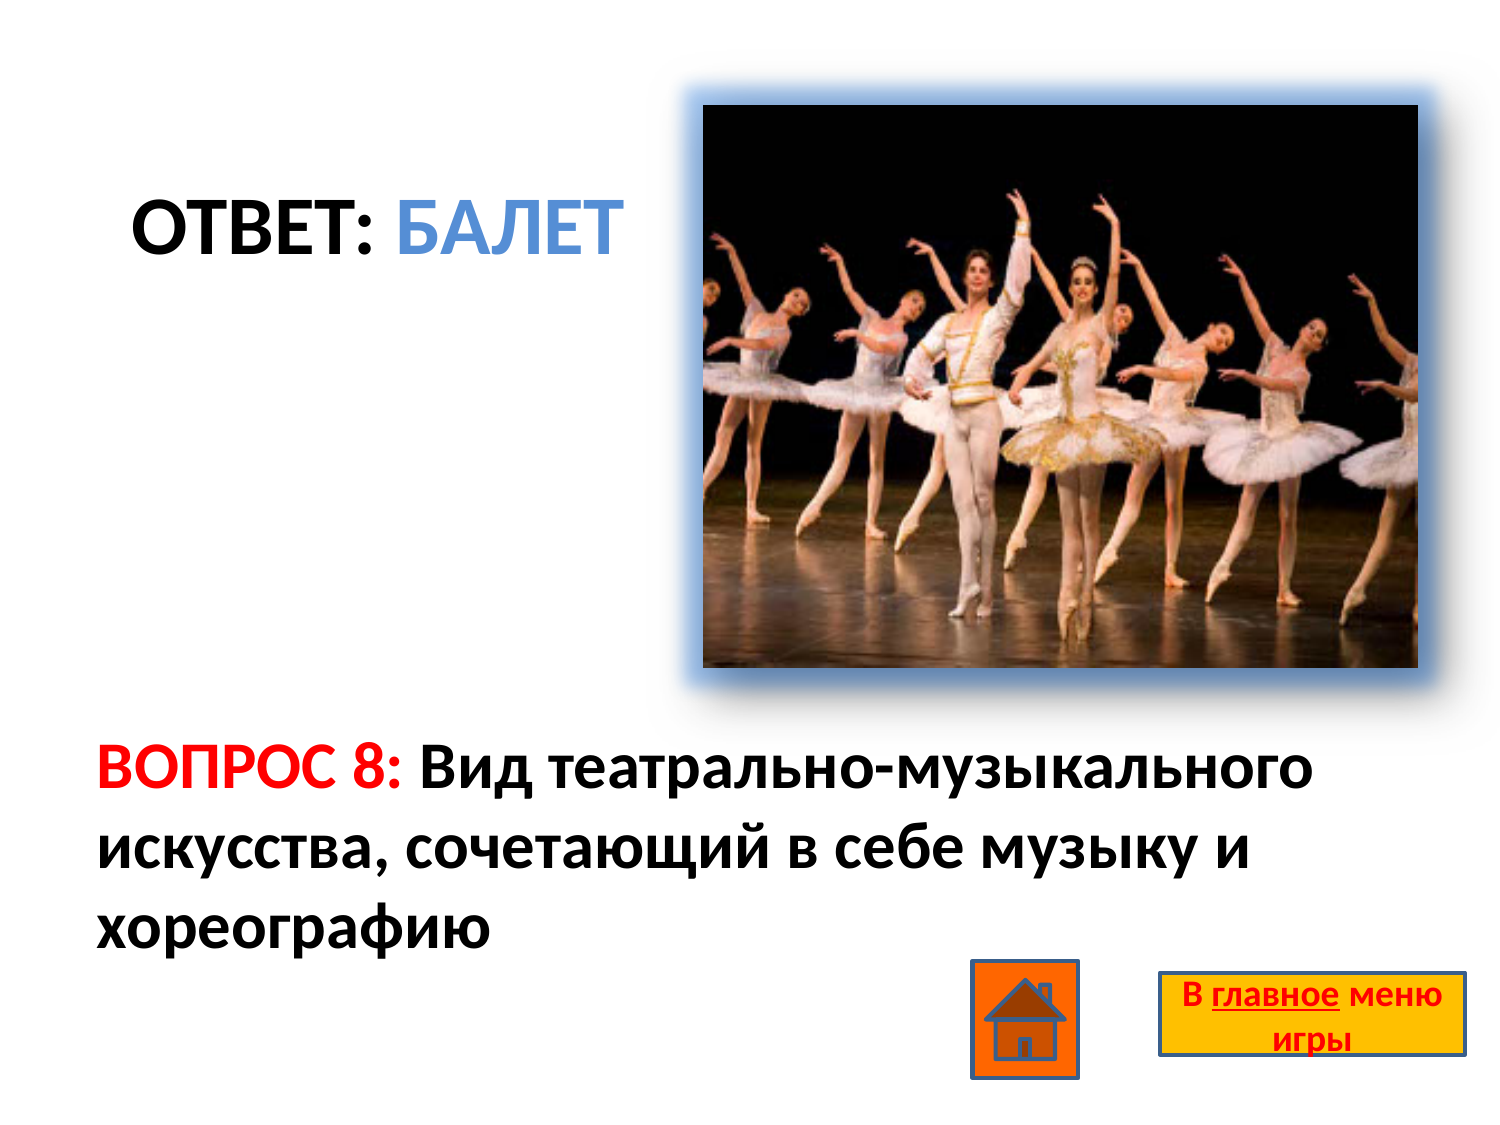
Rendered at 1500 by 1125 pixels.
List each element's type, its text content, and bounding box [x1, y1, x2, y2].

text_box [970, 959, 1080, 1080]
text_box ОТВЕТ: БАЛЕТ [117, 164, 669, 279]
text_box В главное меню игры [1158, 971, 1467, 1057]
text_box ВОПРОС 8: Вид театрально-музыкального искусства, сочетающий в себе музыку и хореографию [81, 714, 1360, 970]
picture [702, 105, 1419, 669]
